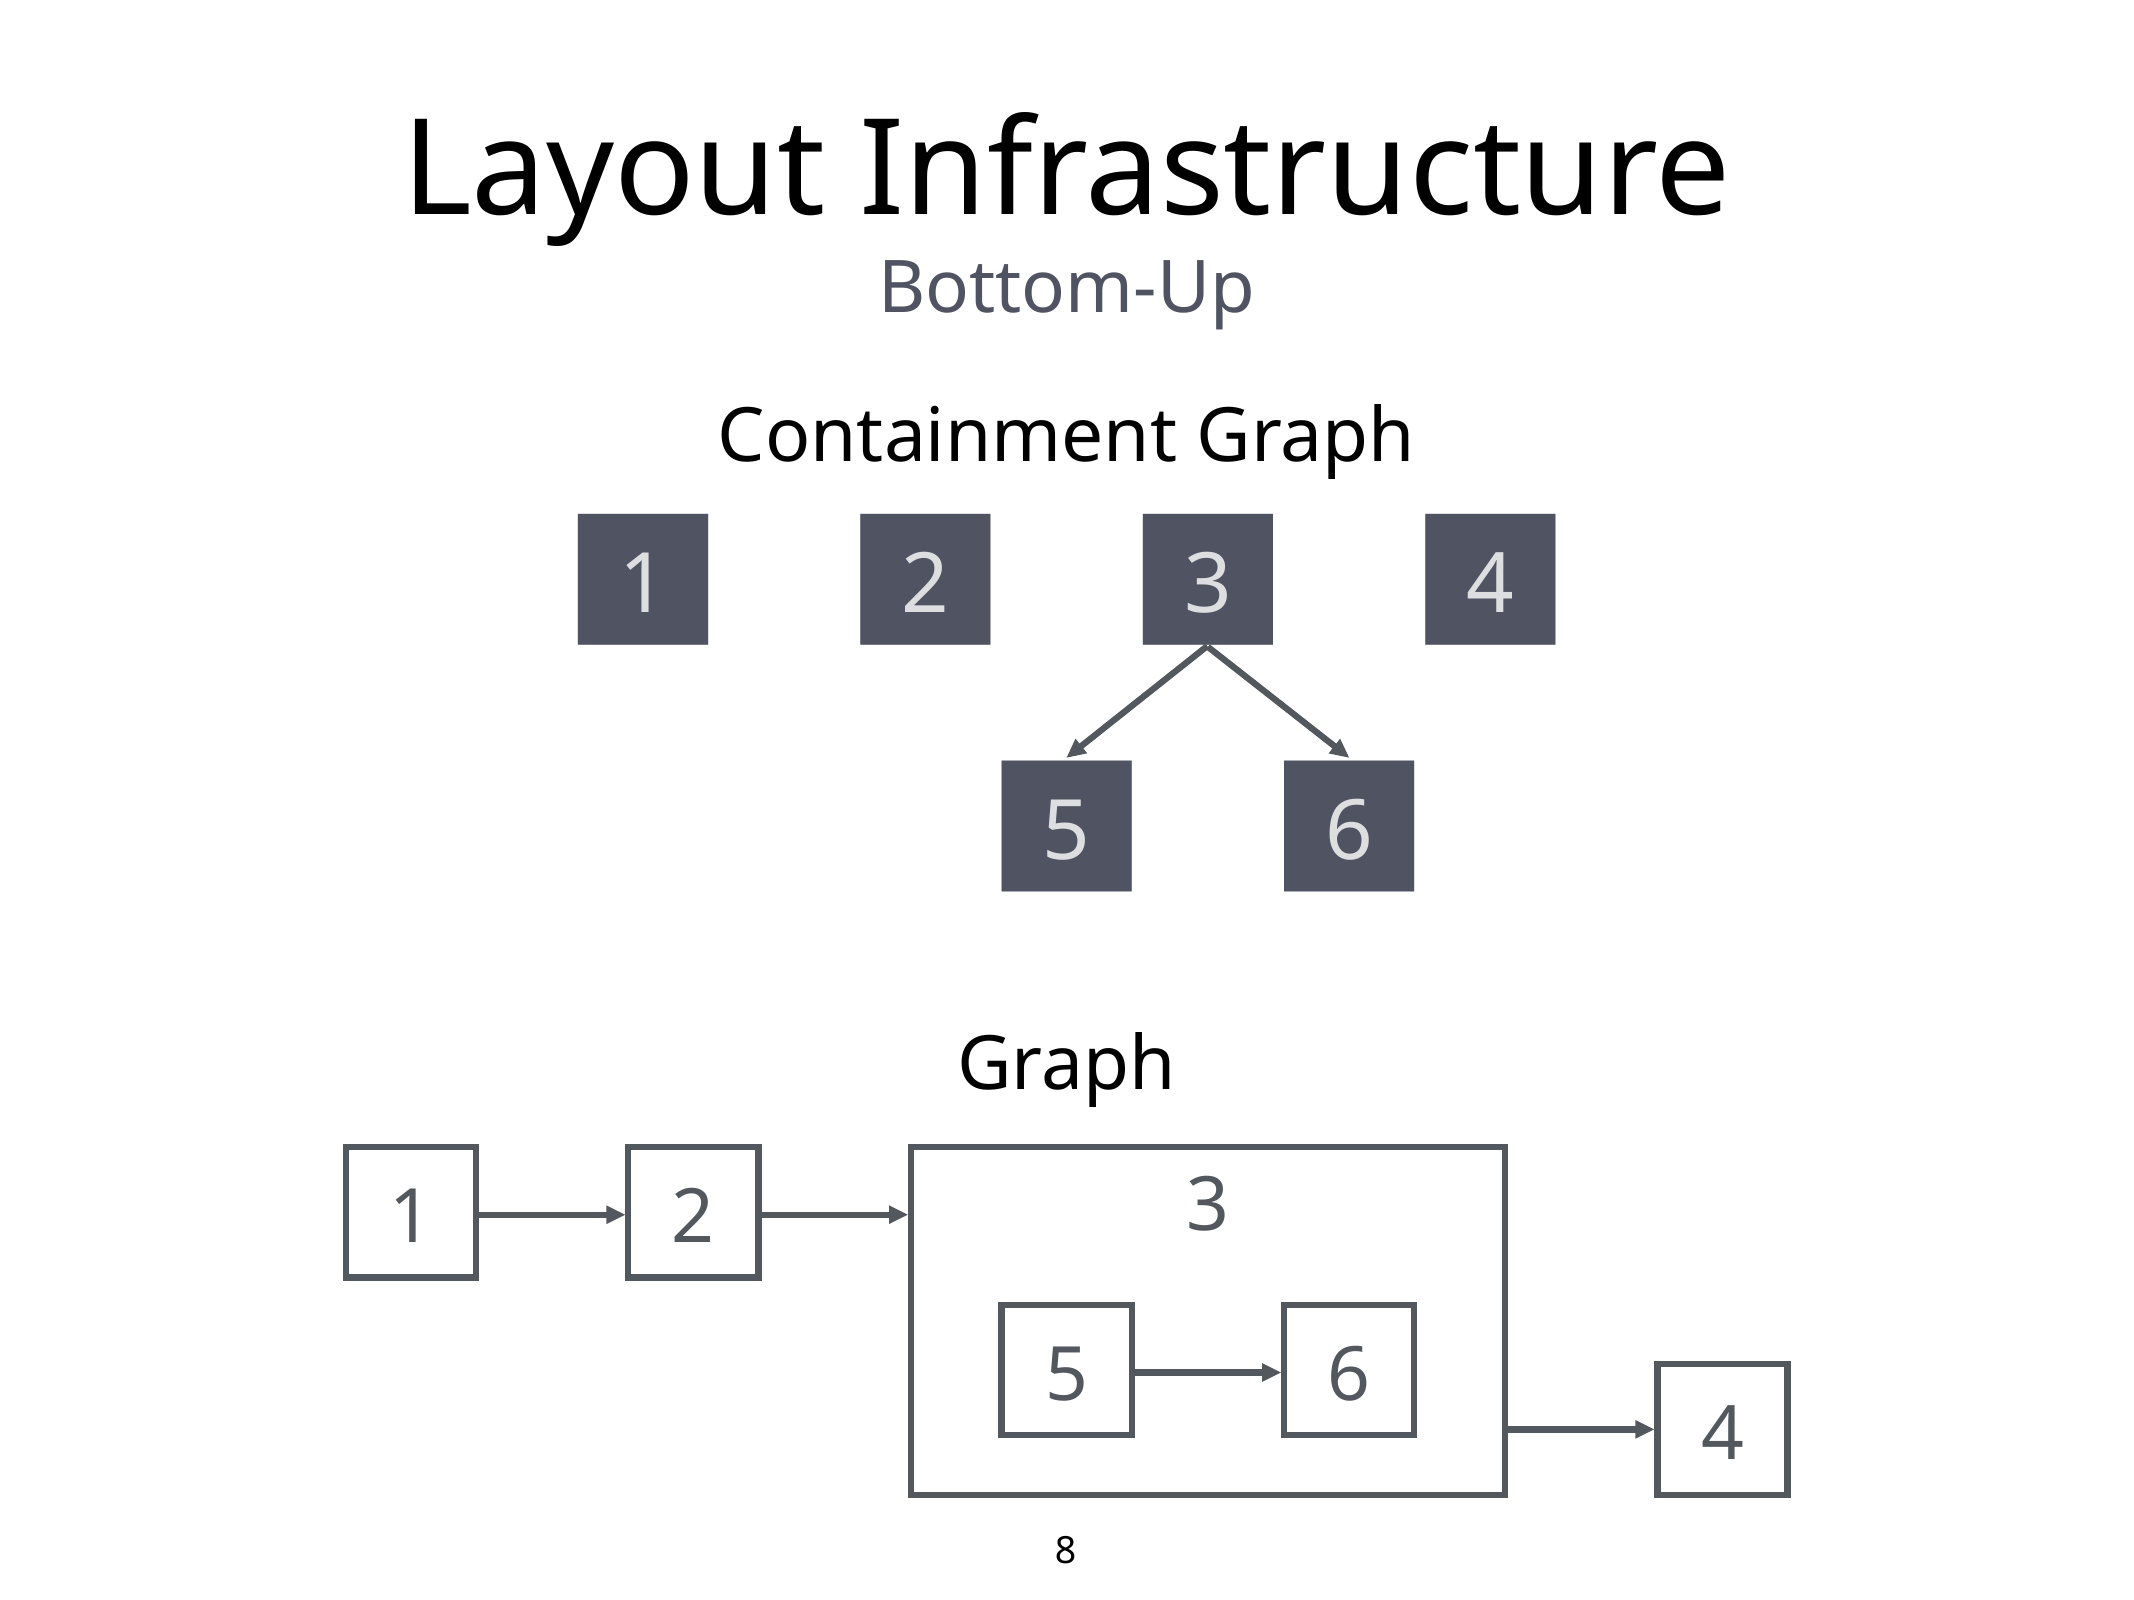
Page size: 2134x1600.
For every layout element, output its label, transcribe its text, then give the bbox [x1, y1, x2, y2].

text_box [577, 513, 1556, 645]
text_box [1512, 1146, 1788, 1495]
text_box [1212, 651, 1347, 753]
text_box [1068, 651, 1202, 753]
text_box Containment Graph [709, 378, 1424, 485]
title Layout Infrastructure [155, 72, 1978, 251]
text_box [910, 1146, 1506, 1495]
text_box Bottom-Up [156, 231, 1978, 336]
text_box Graph [949, 1006, 1185, 1113]
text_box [345, 1146, 906, 1495]
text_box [1001, 760, 1415, 892]
slide_number 8 [1045, 1517, 1086, 1581]
